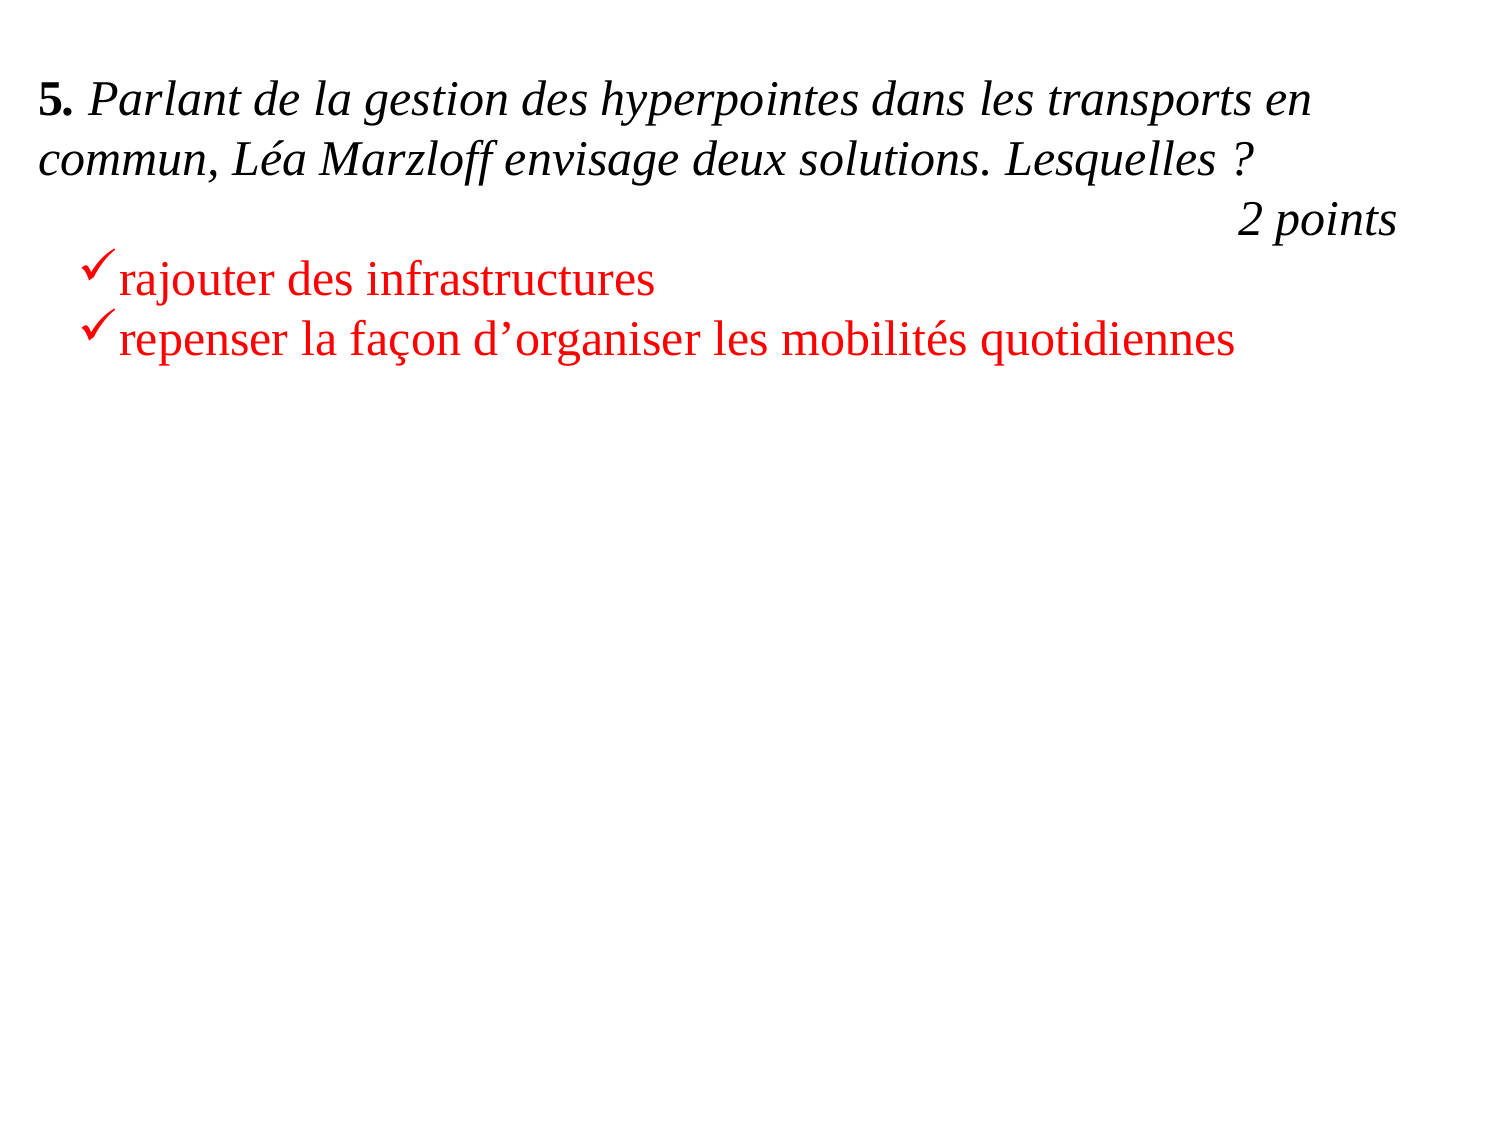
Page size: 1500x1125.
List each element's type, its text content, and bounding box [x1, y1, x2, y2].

text_box 5. Parlant de la gestion des hyperpointes dans les transports en commun, Léa Marzloff envisage deux solutions. Lesquelles ? 2 points rajouter des infrastructures repenser la façon d’organiser les mobilités quotidiennes [23, 58, 1465, 374]
